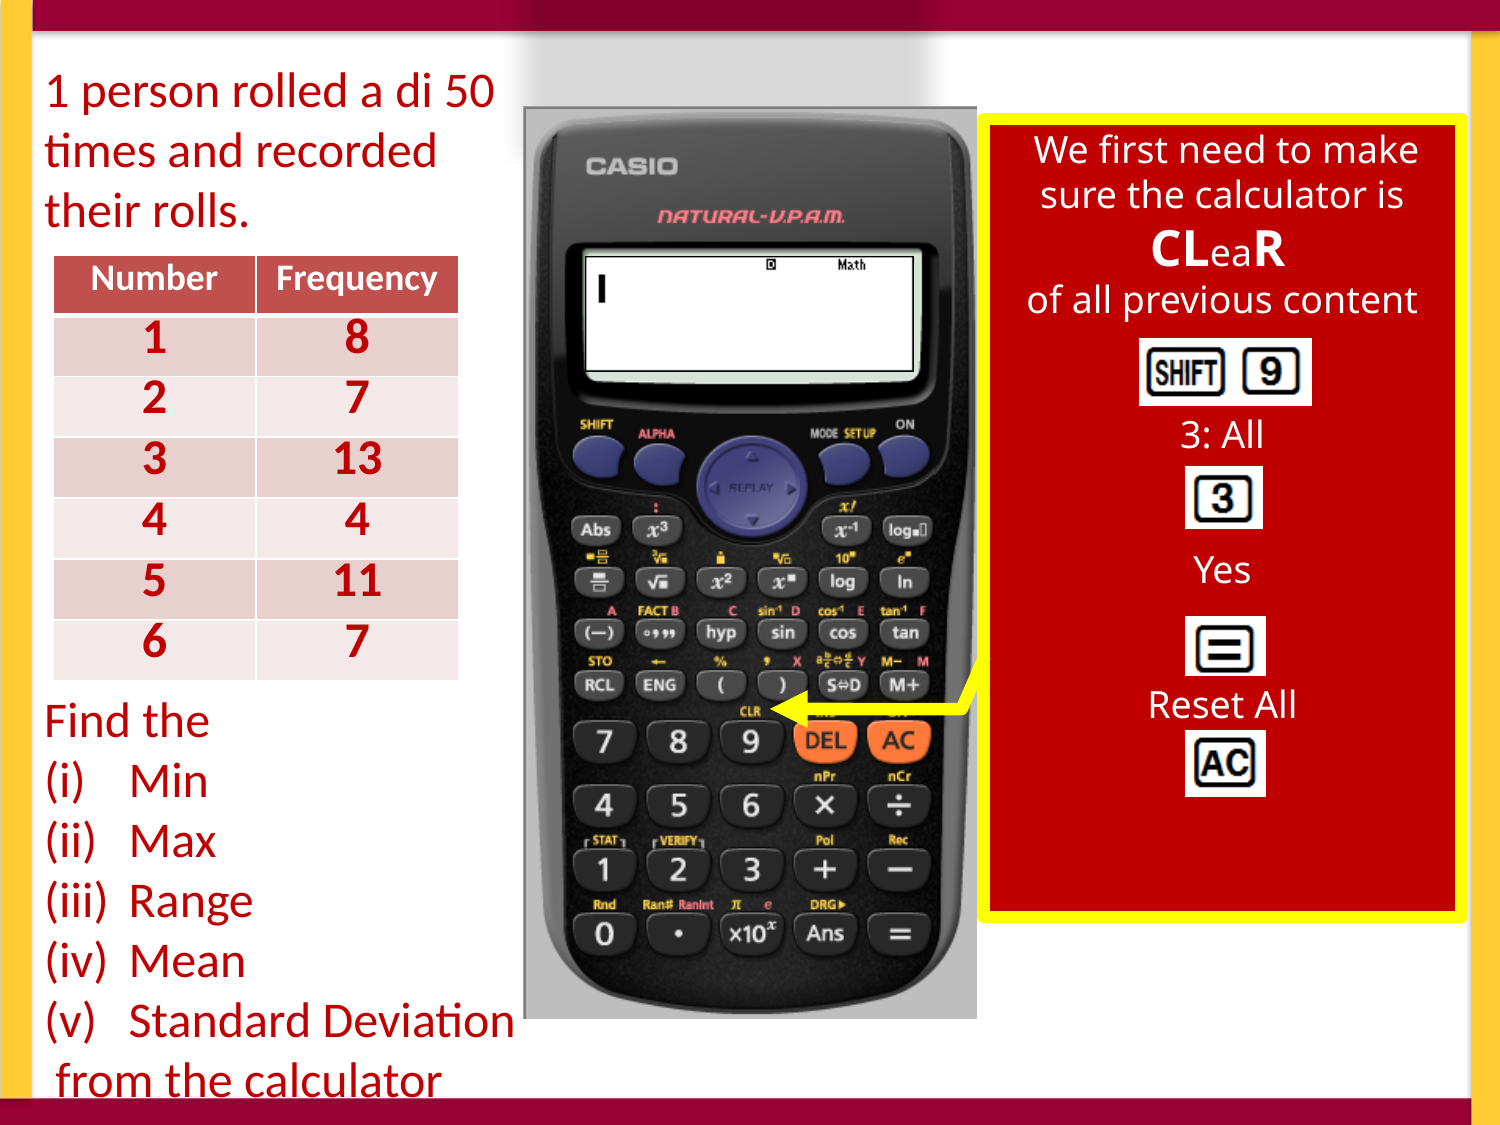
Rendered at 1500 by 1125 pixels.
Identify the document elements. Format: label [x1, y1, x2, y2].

text_box [983, 118, 1462, 917]
picture [523, 106, 977, 1019]
